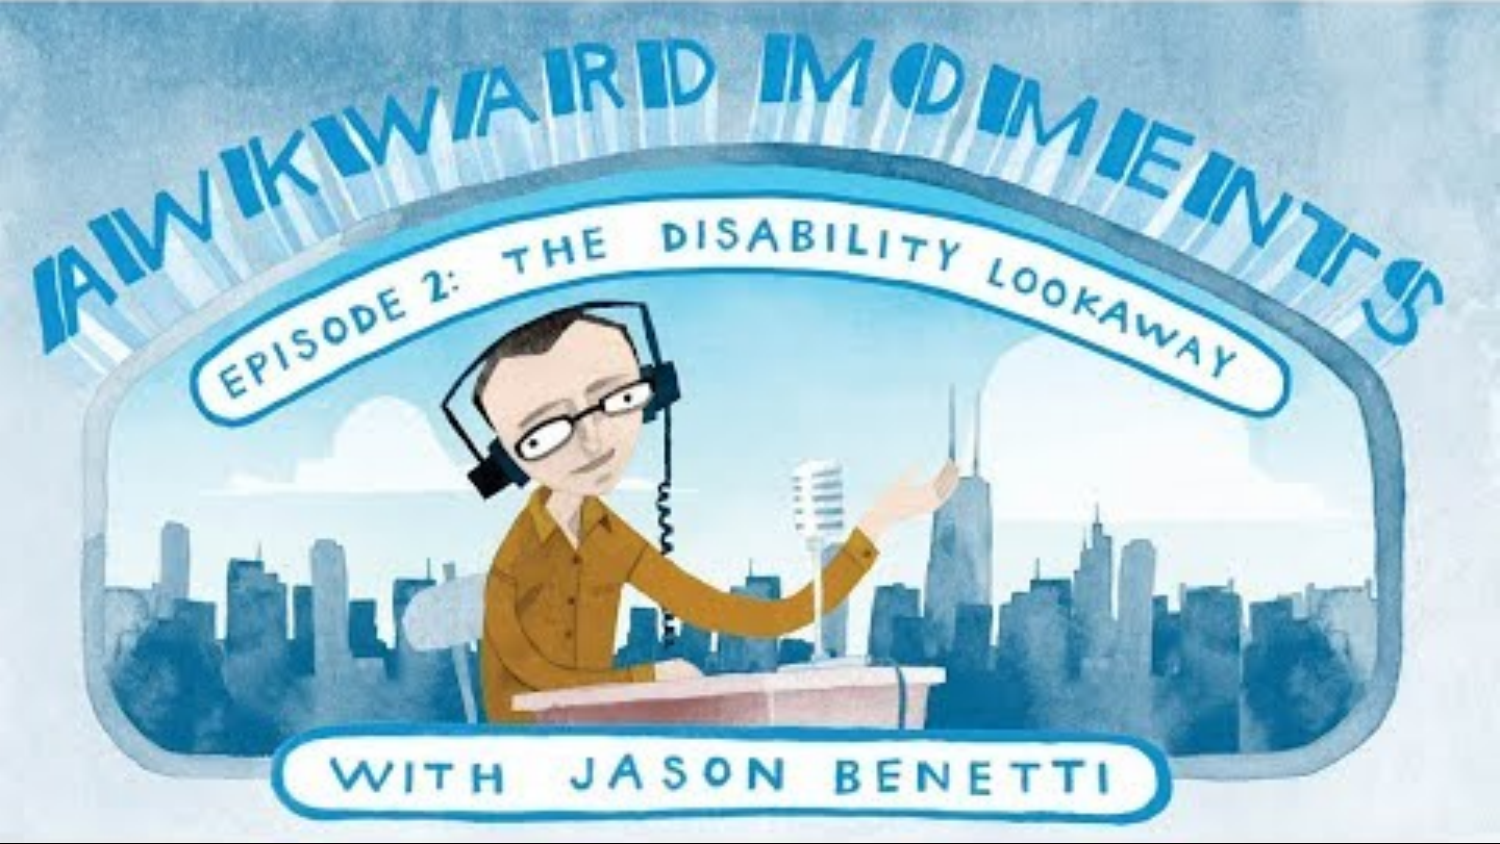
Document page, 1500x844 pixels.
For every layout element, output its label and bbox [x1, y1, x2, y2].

text_box [0, 0, 1500, 844]
